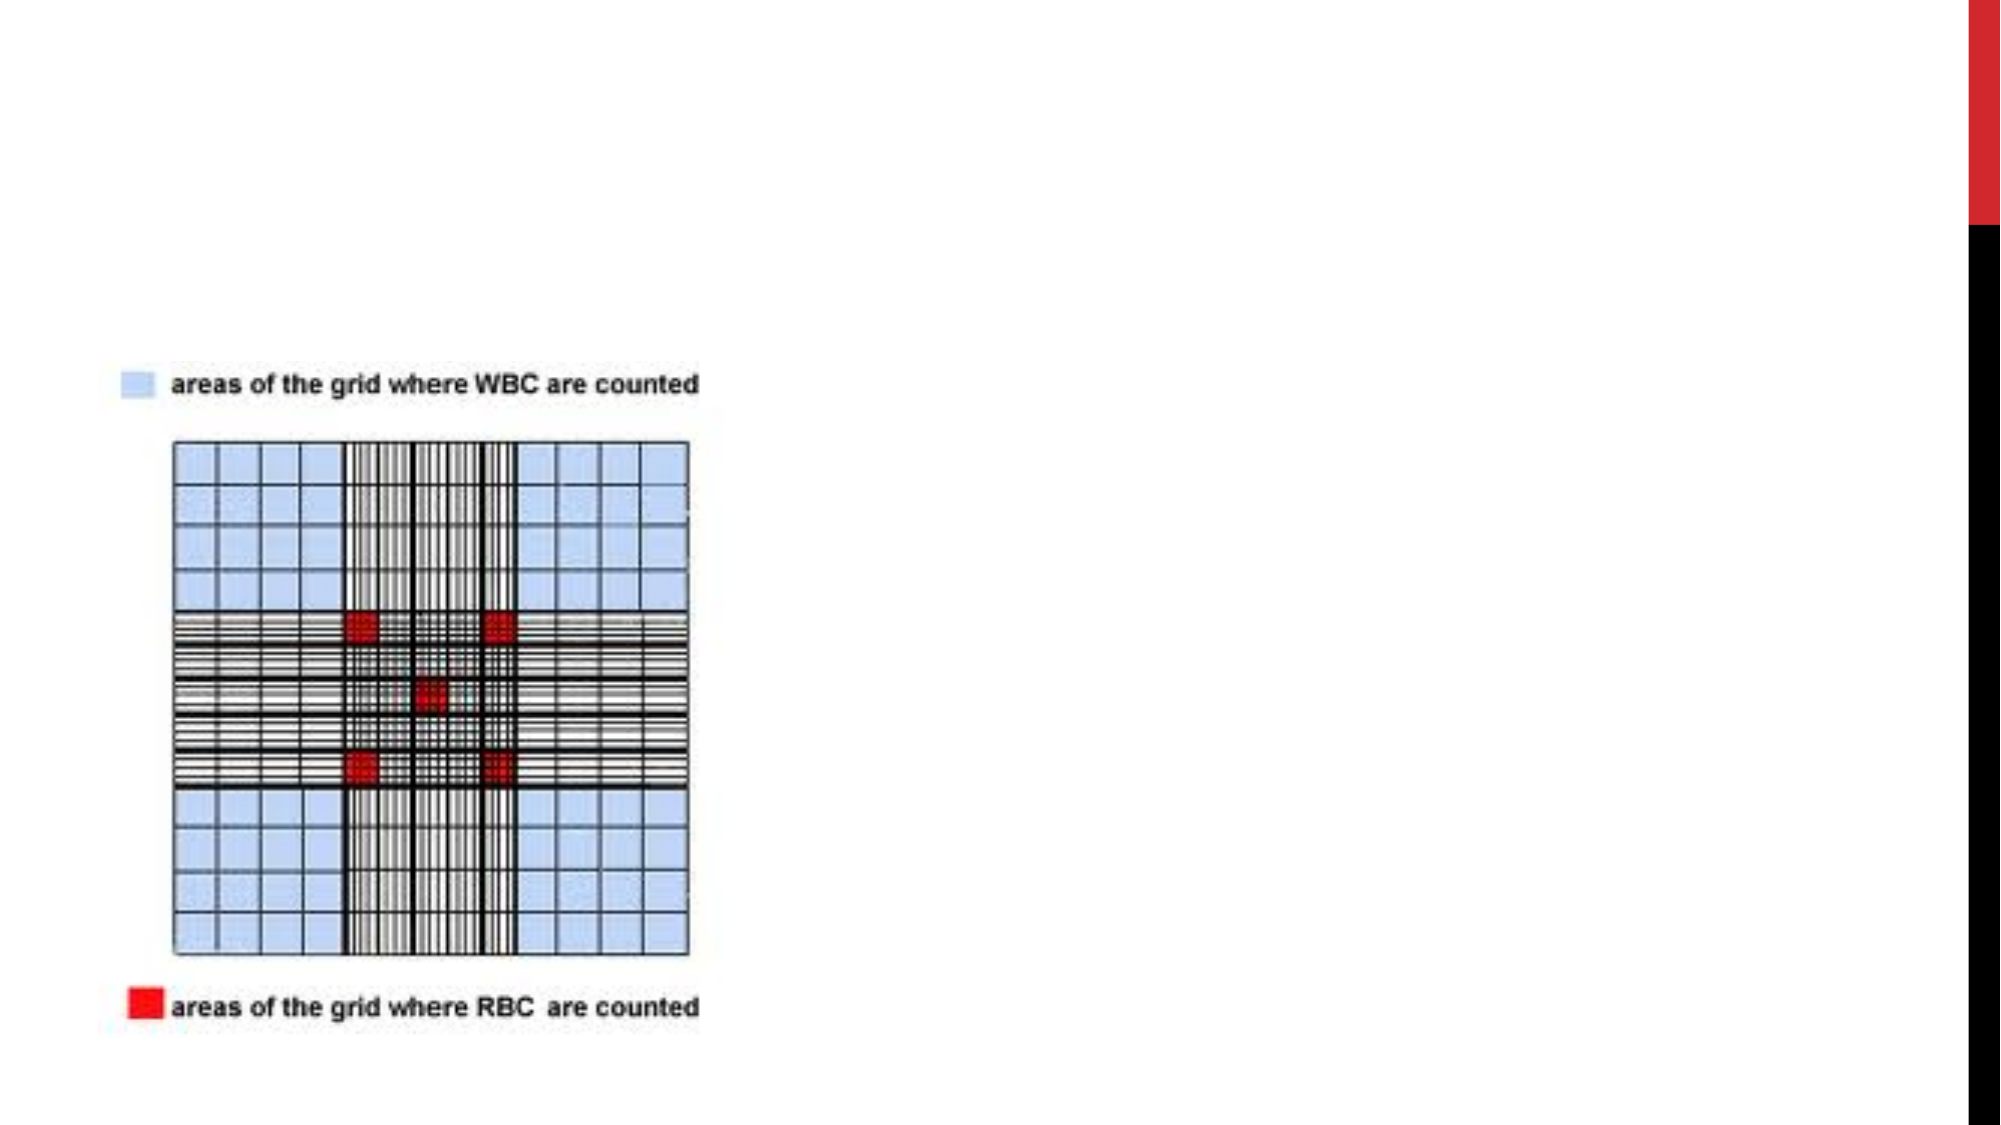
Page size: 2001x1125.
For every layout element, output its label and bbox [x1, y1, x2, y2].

list [97, 361, 775, 1039]
